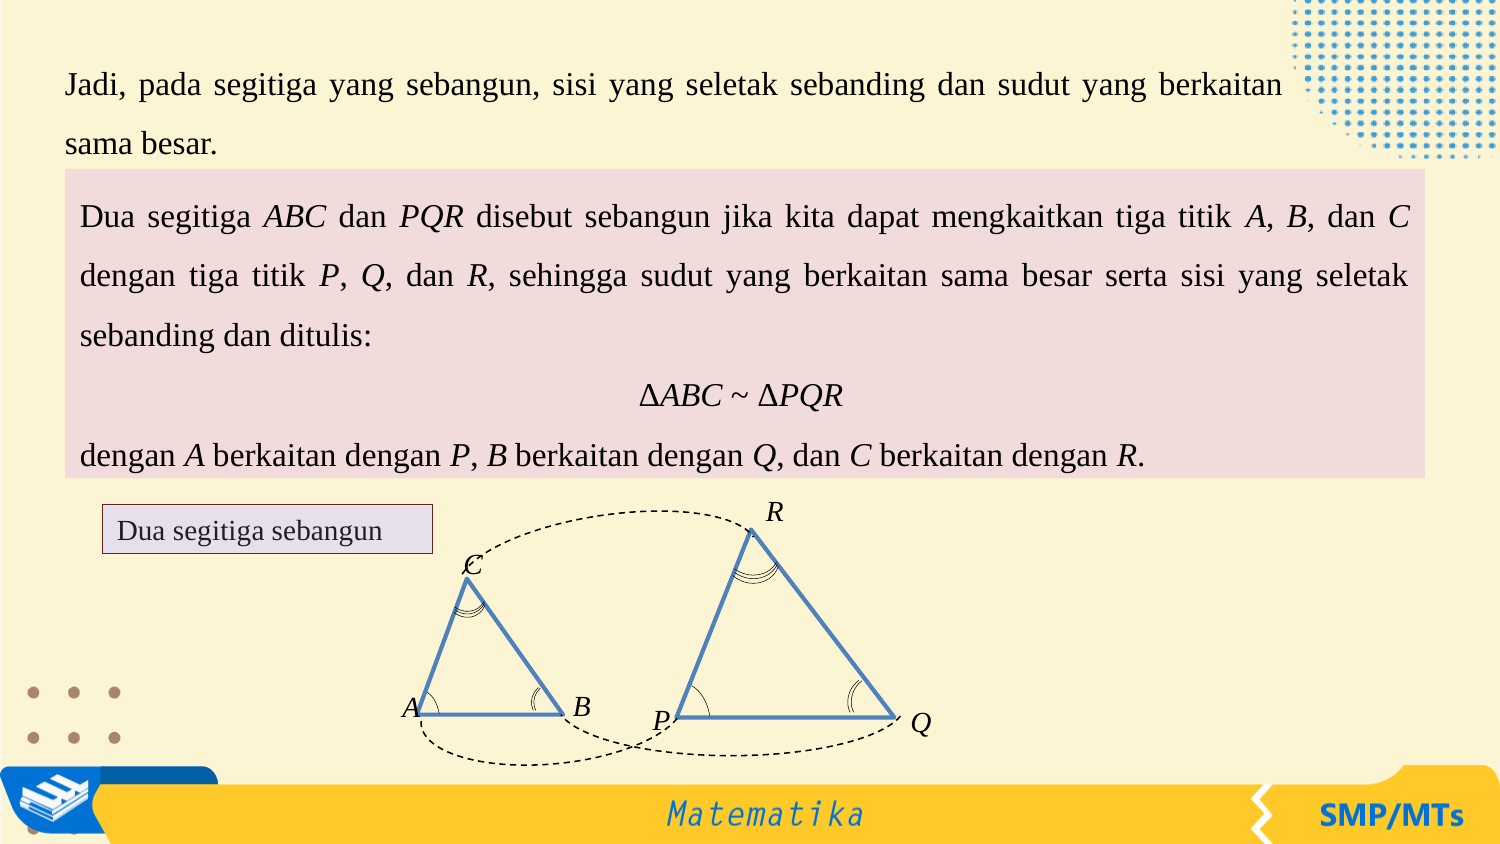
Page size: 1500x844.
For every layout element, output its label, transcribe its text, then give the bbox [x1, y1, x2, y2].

text_box Jadi, pada segitiga yang sebangun, sisi yang seletak sebanding dan sudut yang berkaitan sama besar. [50, 34, 1300, 169]
text_box Dua segitiga ABC dan PQR disebut sebangun jika kita dapat mengkaitkan tiga titik A, B, dan C dengan tiga titik P, Q, dan R, sehingga sudut yang berkaitan sama besar serta sisi yang seletak sebanding dan ditulis: ΔABC ~ ΔPQR dengan A berkaitan dengan P, B berkaitan dengan Q, dan C berkaitan dengan R. [63, 167, 1427, 480]
picture [0, 0, 1500, 844]
text_box Dua segitiga sebangun [102, 504, 382, 554]
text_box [387, 484, 951, 765]
